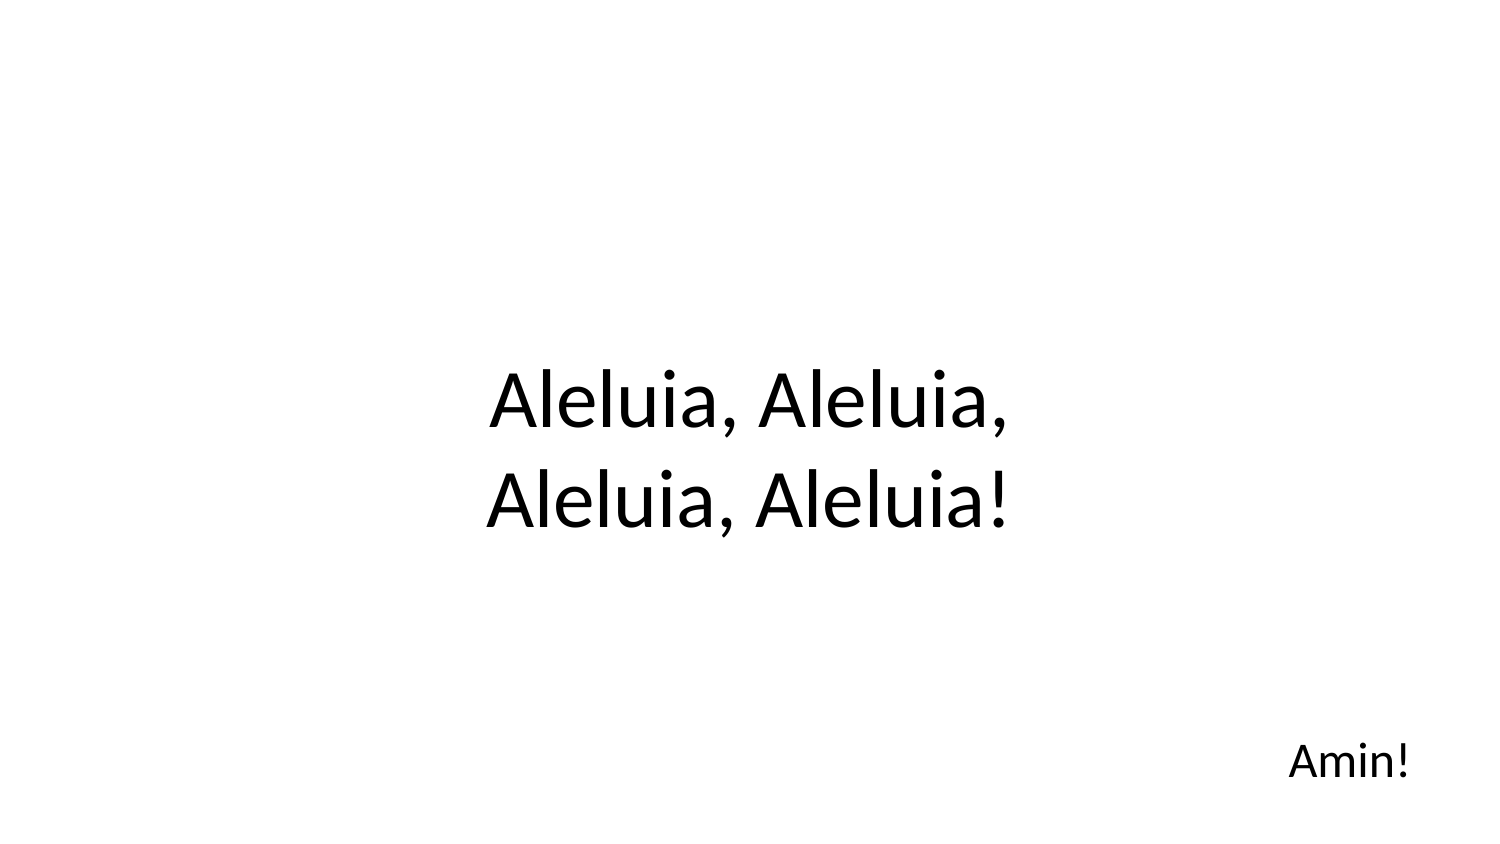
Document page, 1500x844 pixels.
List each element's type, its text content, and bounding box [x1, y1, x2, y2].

text_box Amin! [1273, 674, 1427, 795]
text_box Aleluia, Aleluia, Aleluia, Aleluia! [471, 292, 1029, 552]
